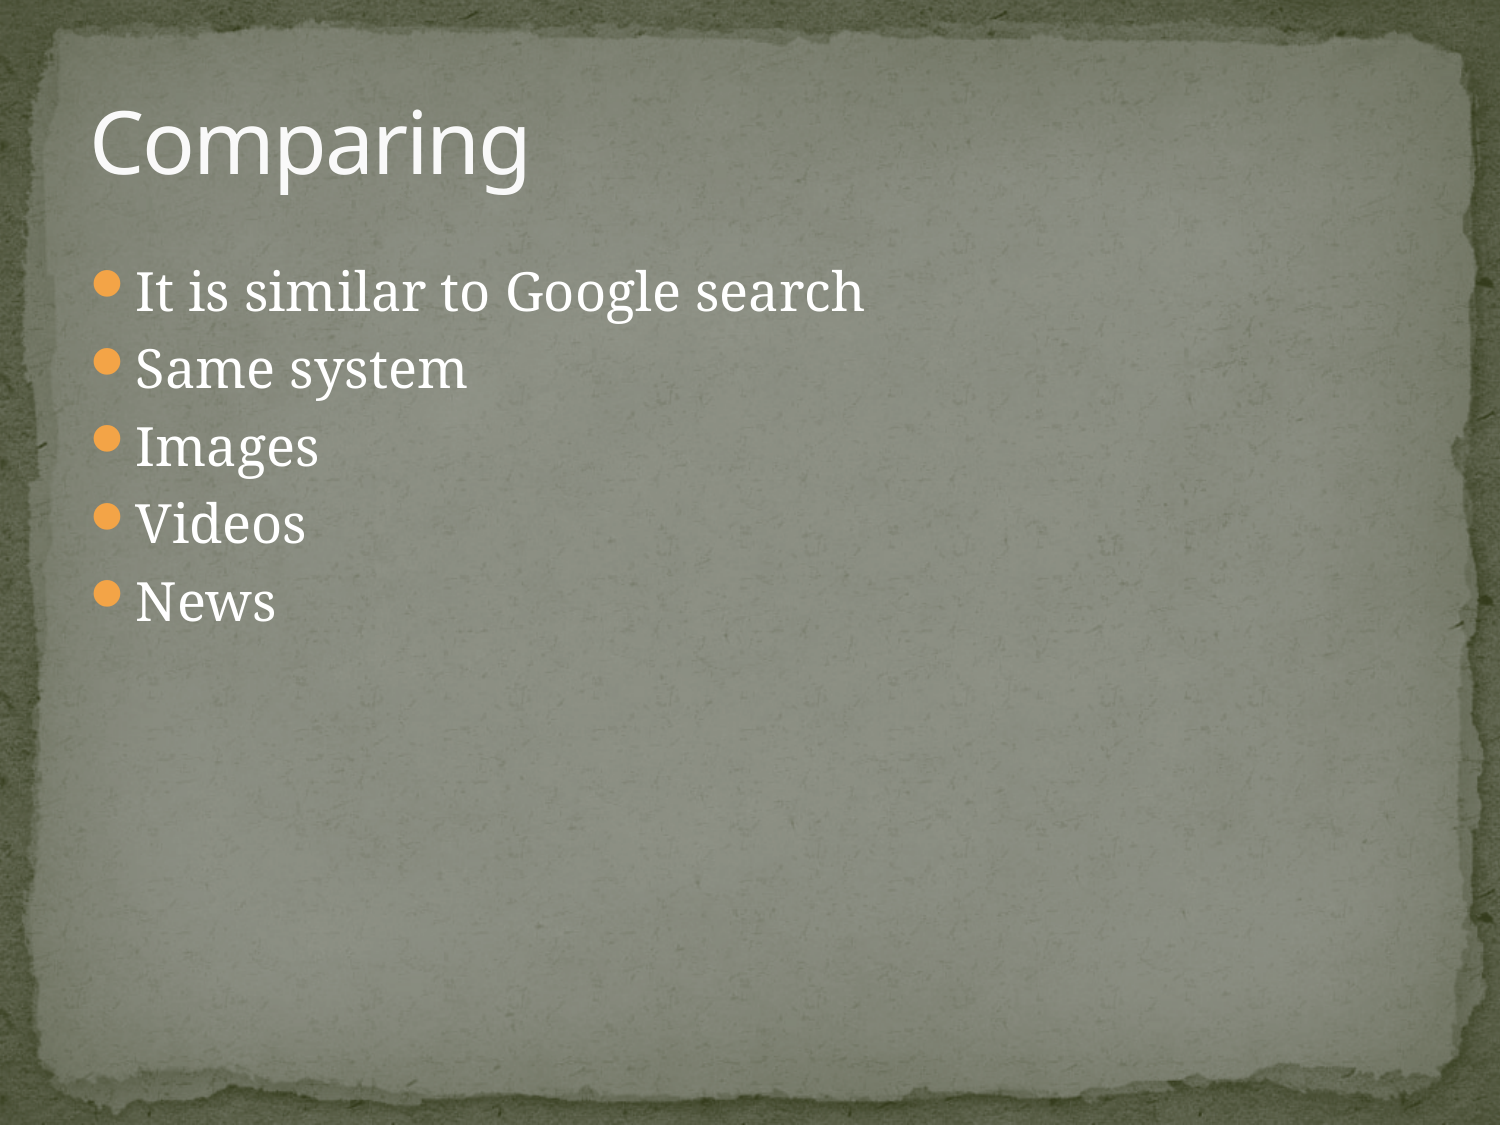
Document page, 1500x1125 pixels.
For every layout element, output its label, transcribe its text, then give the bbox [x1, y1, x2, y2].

list It is similar to Google search Same system Images Videos News [75, 249, 1425, 1000]
title Comparing [74, 0, 1425, 200]
